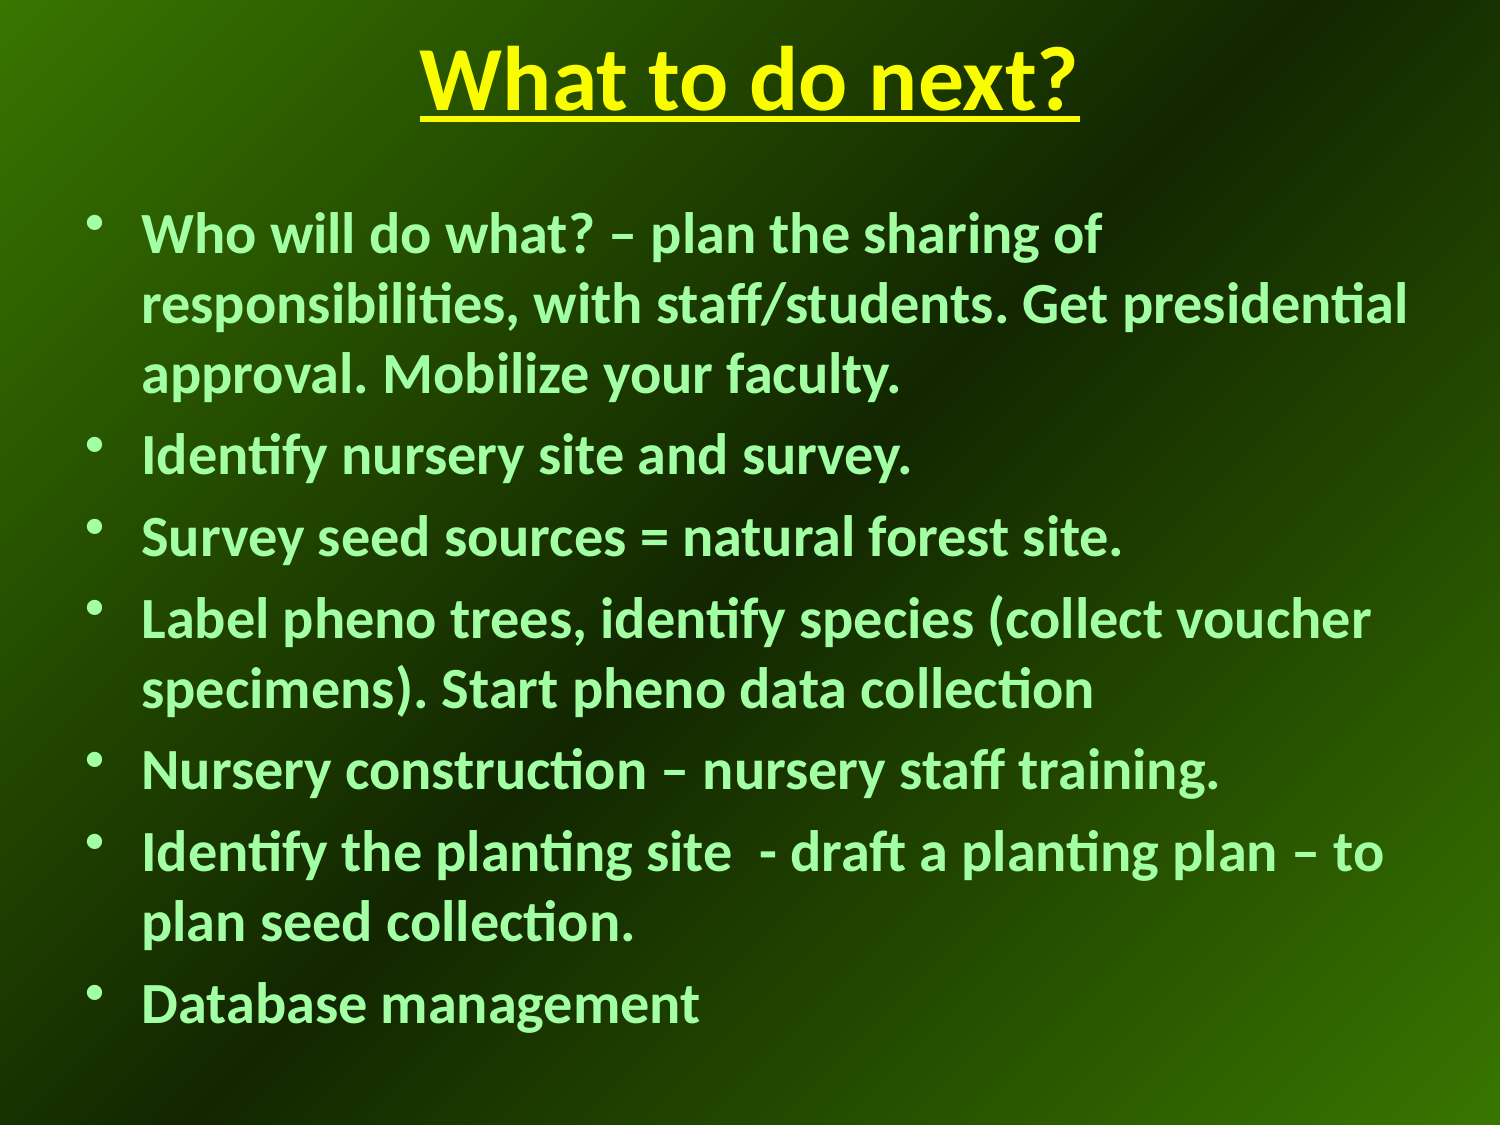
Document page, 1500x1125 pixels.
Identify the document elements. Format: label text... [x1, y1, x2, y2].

title What to do next? [75, 11, 1425, 187]
list Who will do what? – plan the sharing of responsibilities, with staff/students. Get presidential approval. Mobilize your faculty. Identify nursery site and survey. Survey seed sources = natural forest site. Label pheno trees, identify species (collect voucher specimens). Start pheno data collection Nursery construction – nursery staff training. Identify the planting site - draft a planting plan – to plan seed collection. Database management [70, 187, 1430, 1090]
